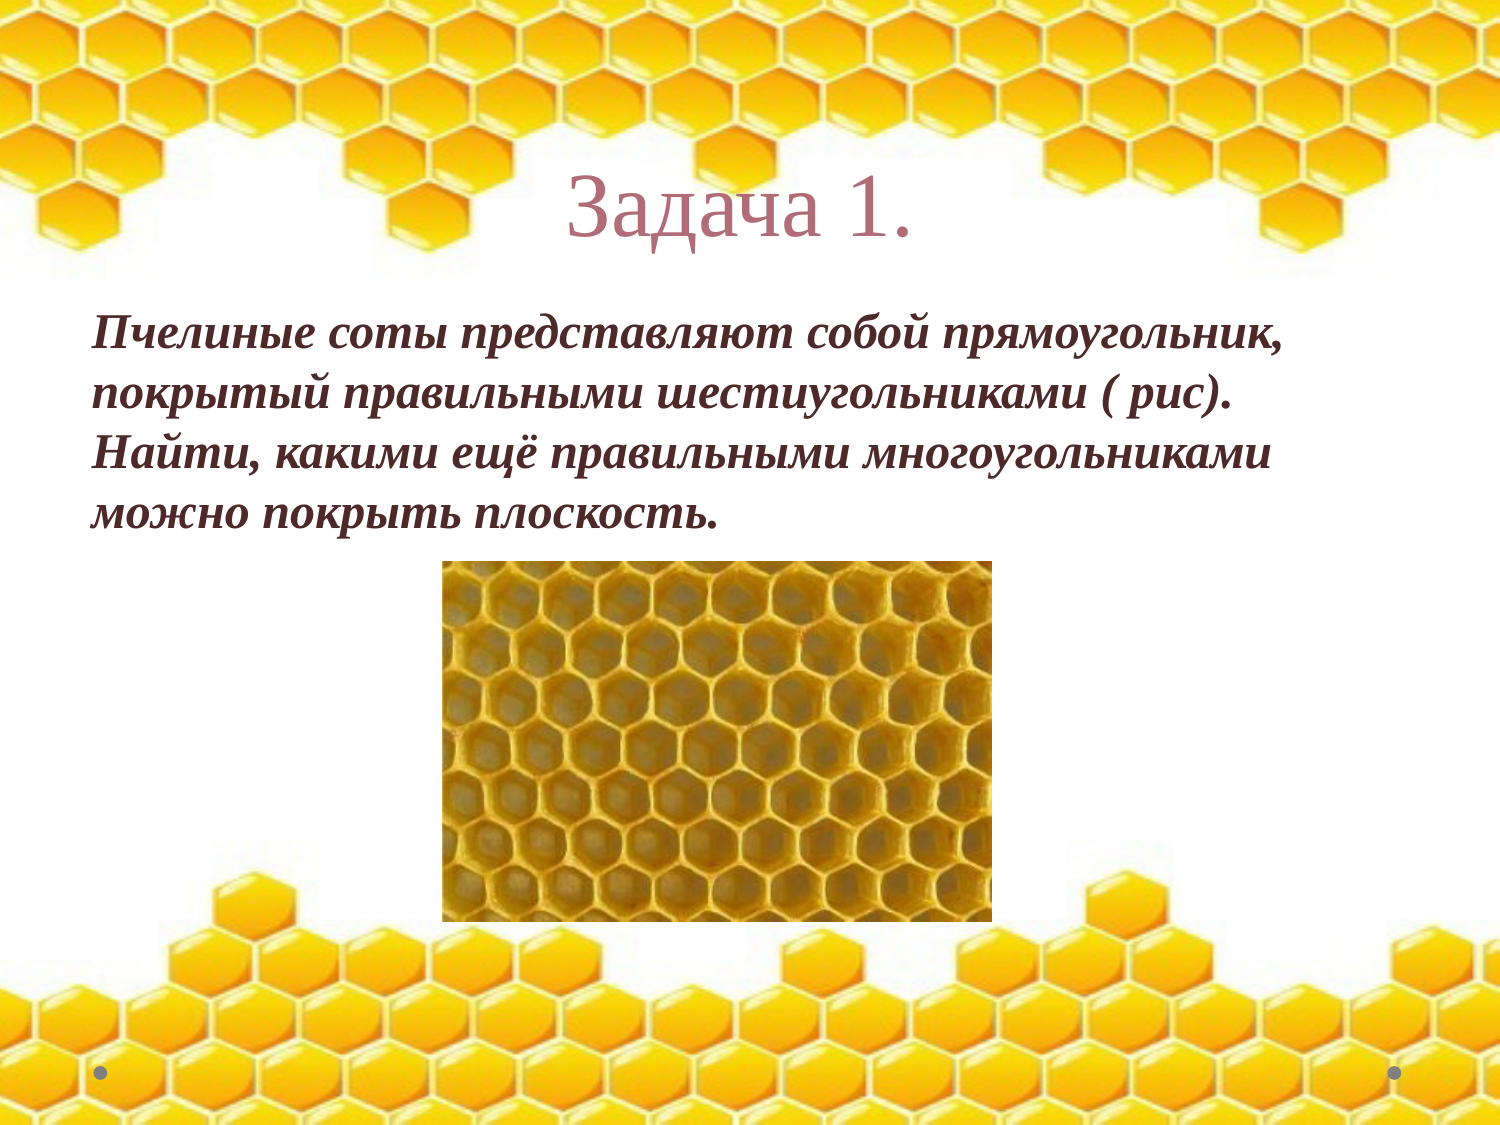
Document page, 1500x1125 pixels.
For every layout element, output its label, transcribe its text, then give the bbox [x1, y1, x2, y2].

list Пчелиные соты представляют собой прямоугольник, покрытый правильными шестиугольниками ( рис). Найти, какими ещё правильными многоугольниками можно покрыть плоскость. [76, 290, 1427, 1034]
picture [0, 0, 1500, 1125]
title Задача 1. [64, 125, 1415, 263]
